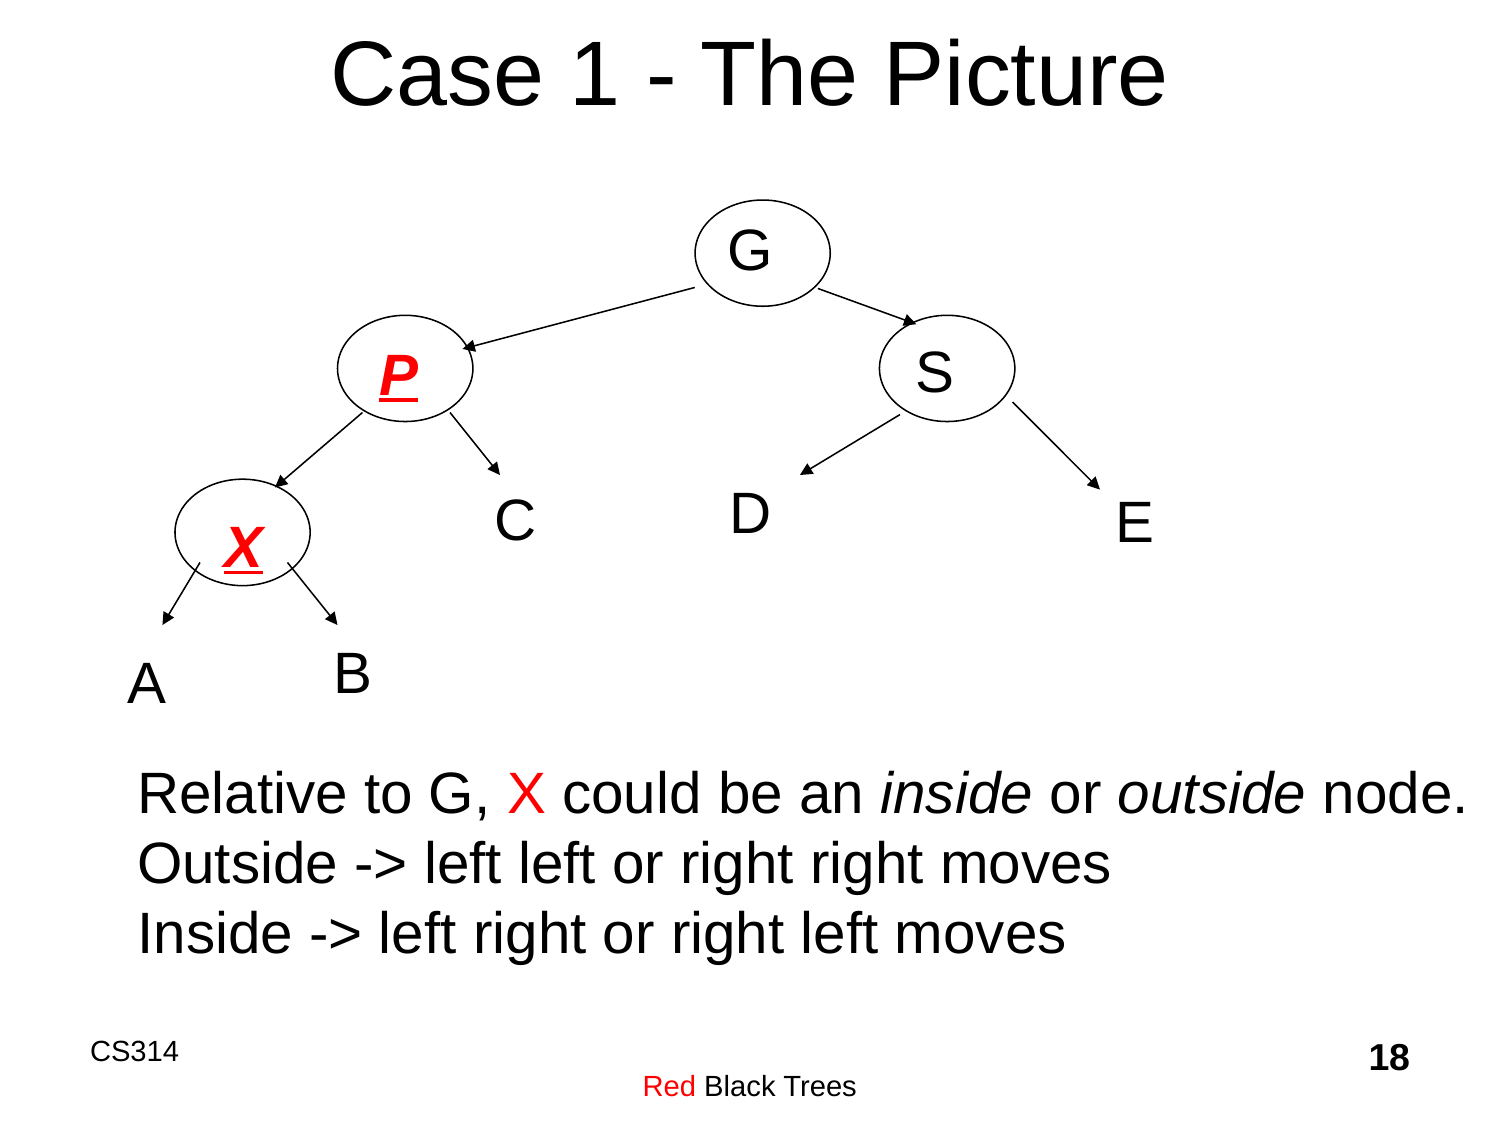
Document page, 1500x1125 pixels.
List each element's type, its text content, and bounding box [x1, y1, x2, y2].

text_box C [480, 474, 552, 560]
text_box [817, 288, 917, 326]
slide_number 18 [1112, 1024, 1426, 1101]
text_box Relative to G, X could be an inside or outside node. Outside -> left left or right right moves Inside -> left right or right left moves [122, 748, 1484, 973]
text_box [337, 315, 473, 422]
text_box [904, 315, 1015, 422]
text_box B [318, 627, 388, 713]
text_box D [714, 467, 787, 553]
footer Red Black Trees [462, 1024, 1038, 1101]
text_box [879, 330, 900, 407]
text_box P [364, 329, 433, 415]
text_box [714, 200, 831, 307]
slide_number CS314 [74, 1024, 451, 1101]
text_box A [112, 637, 182, 723]
text_box S [900, 327, 969, 412]
text_box [462, 287, 695, 352]
text_box E [1100, 477, 1169, 562]
text_box [1012, 401, 1100, 490]
title Case 1 - The Picture [112, 0, 1388, 163]
text_box [695, 217, 712, 289]
text_box [162, 596, 180, 625]
text_box [311, 592, 338, 625]
text_box [449, 412, 500, 475]
text_box G [712, 204, 788, 290]
text_box [799, 414, 901, 475]
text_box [174, 478, 311, 588]
